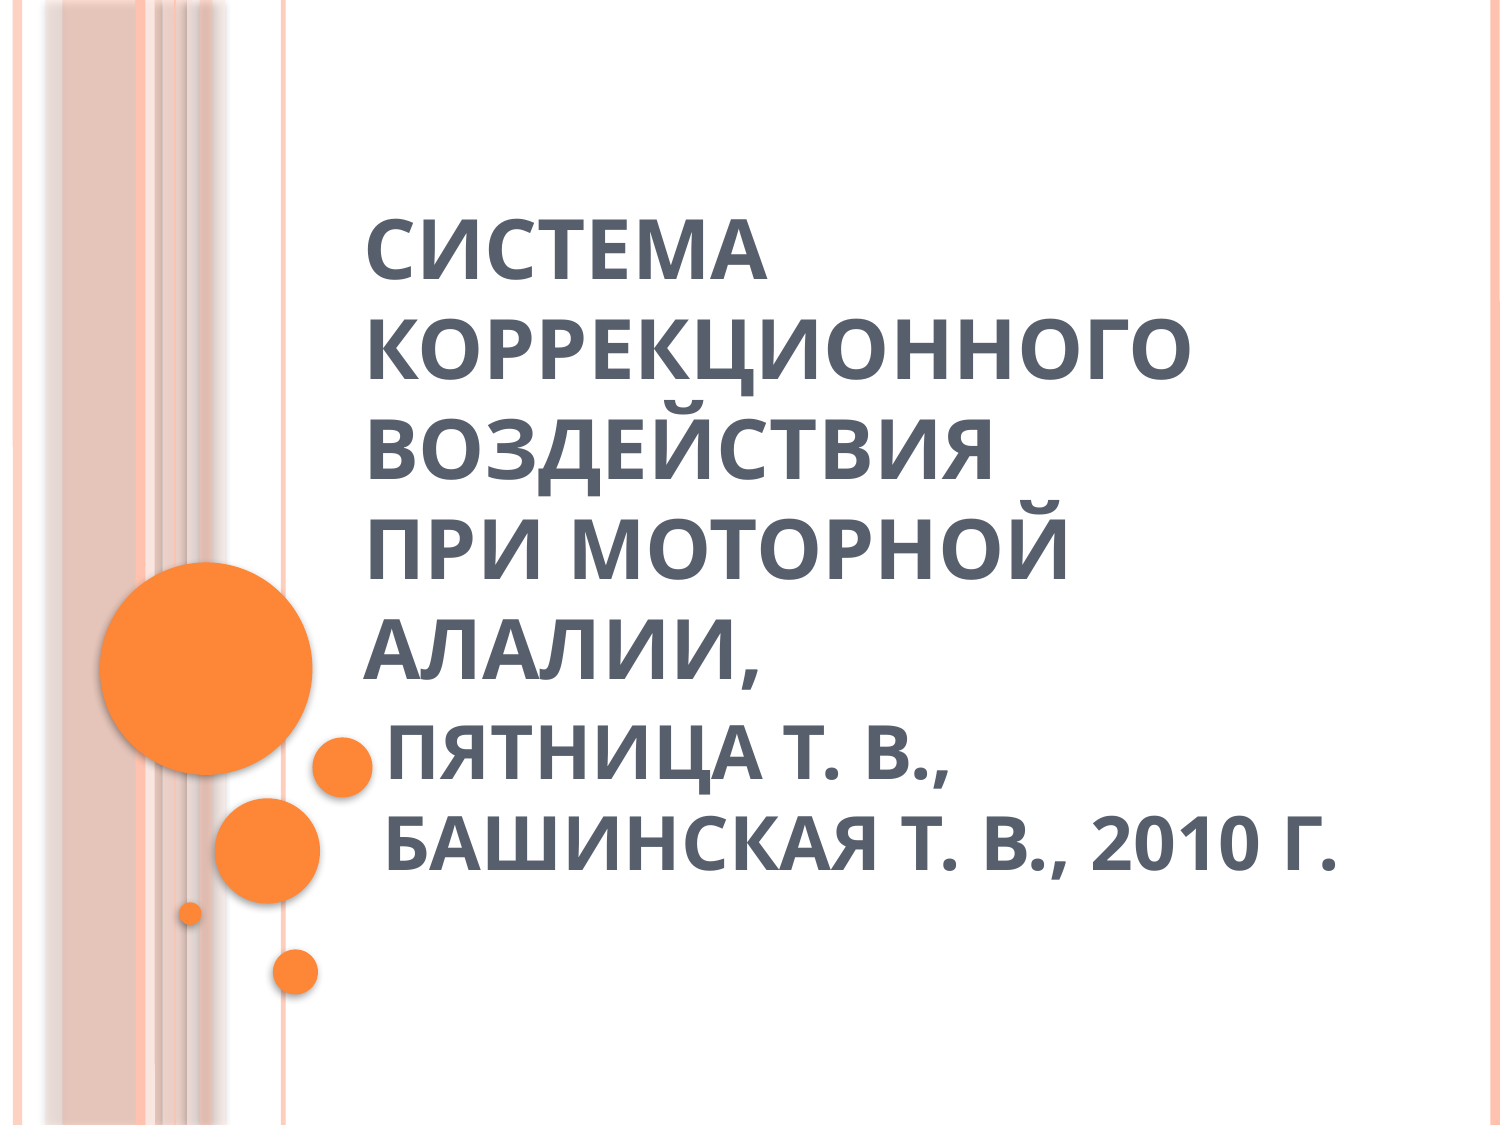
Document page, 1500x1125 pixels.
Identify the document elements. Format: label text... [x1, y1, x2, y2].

title Система коррекционного воздействия при моторной алалии, Пятница Т. В., Башинская Т. В., 2010 г. [348, 125, 1388, 894]
